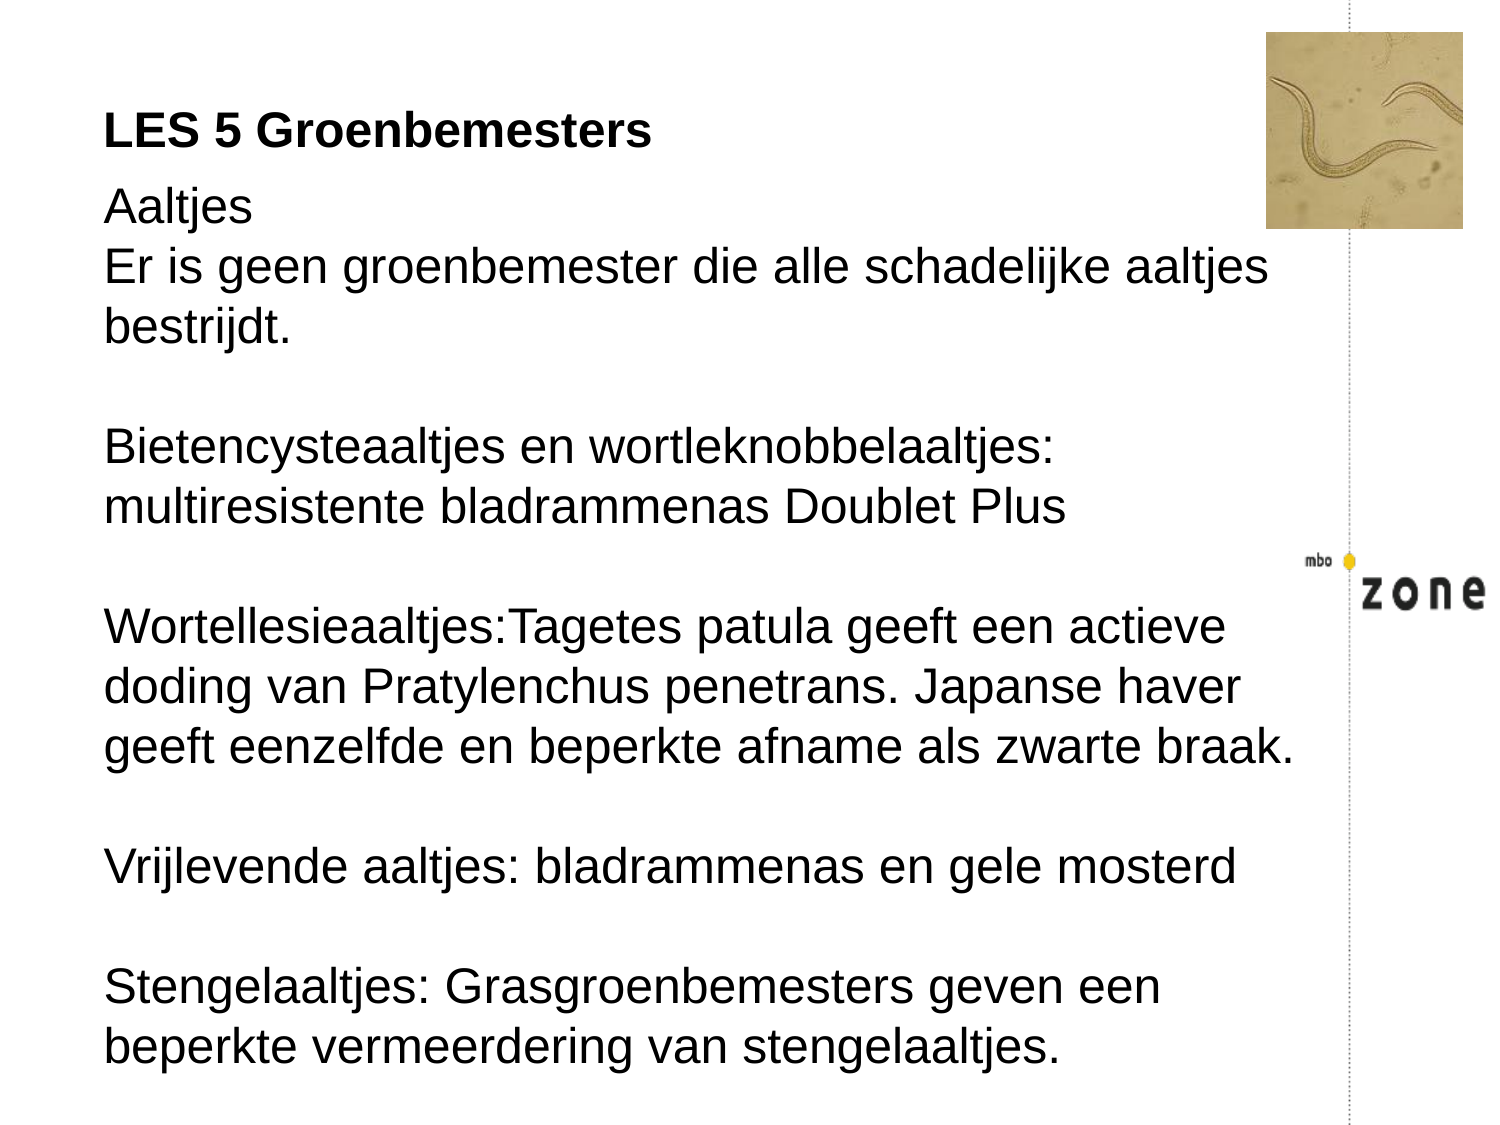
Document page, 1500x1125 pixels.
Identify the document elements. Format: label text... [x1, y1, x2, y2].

picture [1197, 0, 1500, 1125]
text_box LES 5 Groenbemesters [88, 89, 1187, 165]
text_box Aaltjes Er is geen groenbemester die alle schadelijke aaltjes bestrijdt. Bietencysteaaltjes en wortleknobbelaaltjes: multiresistente bladrammenas Doublet Plus Wortellesieaaltjes:Tagetes patula geeft een actieve doding van Pratylenchus penetrans. Japanse haver geeft eenzelfde en beperkte afname als zwarte braak. Vrijlevende aaltjes: bladrammenas en gele mosterd Stengelaaltjes: Grasgroenbemesters geven een beperkte vermeerdering van stengelaaltjes. [88, 165, 1365, 1081]
